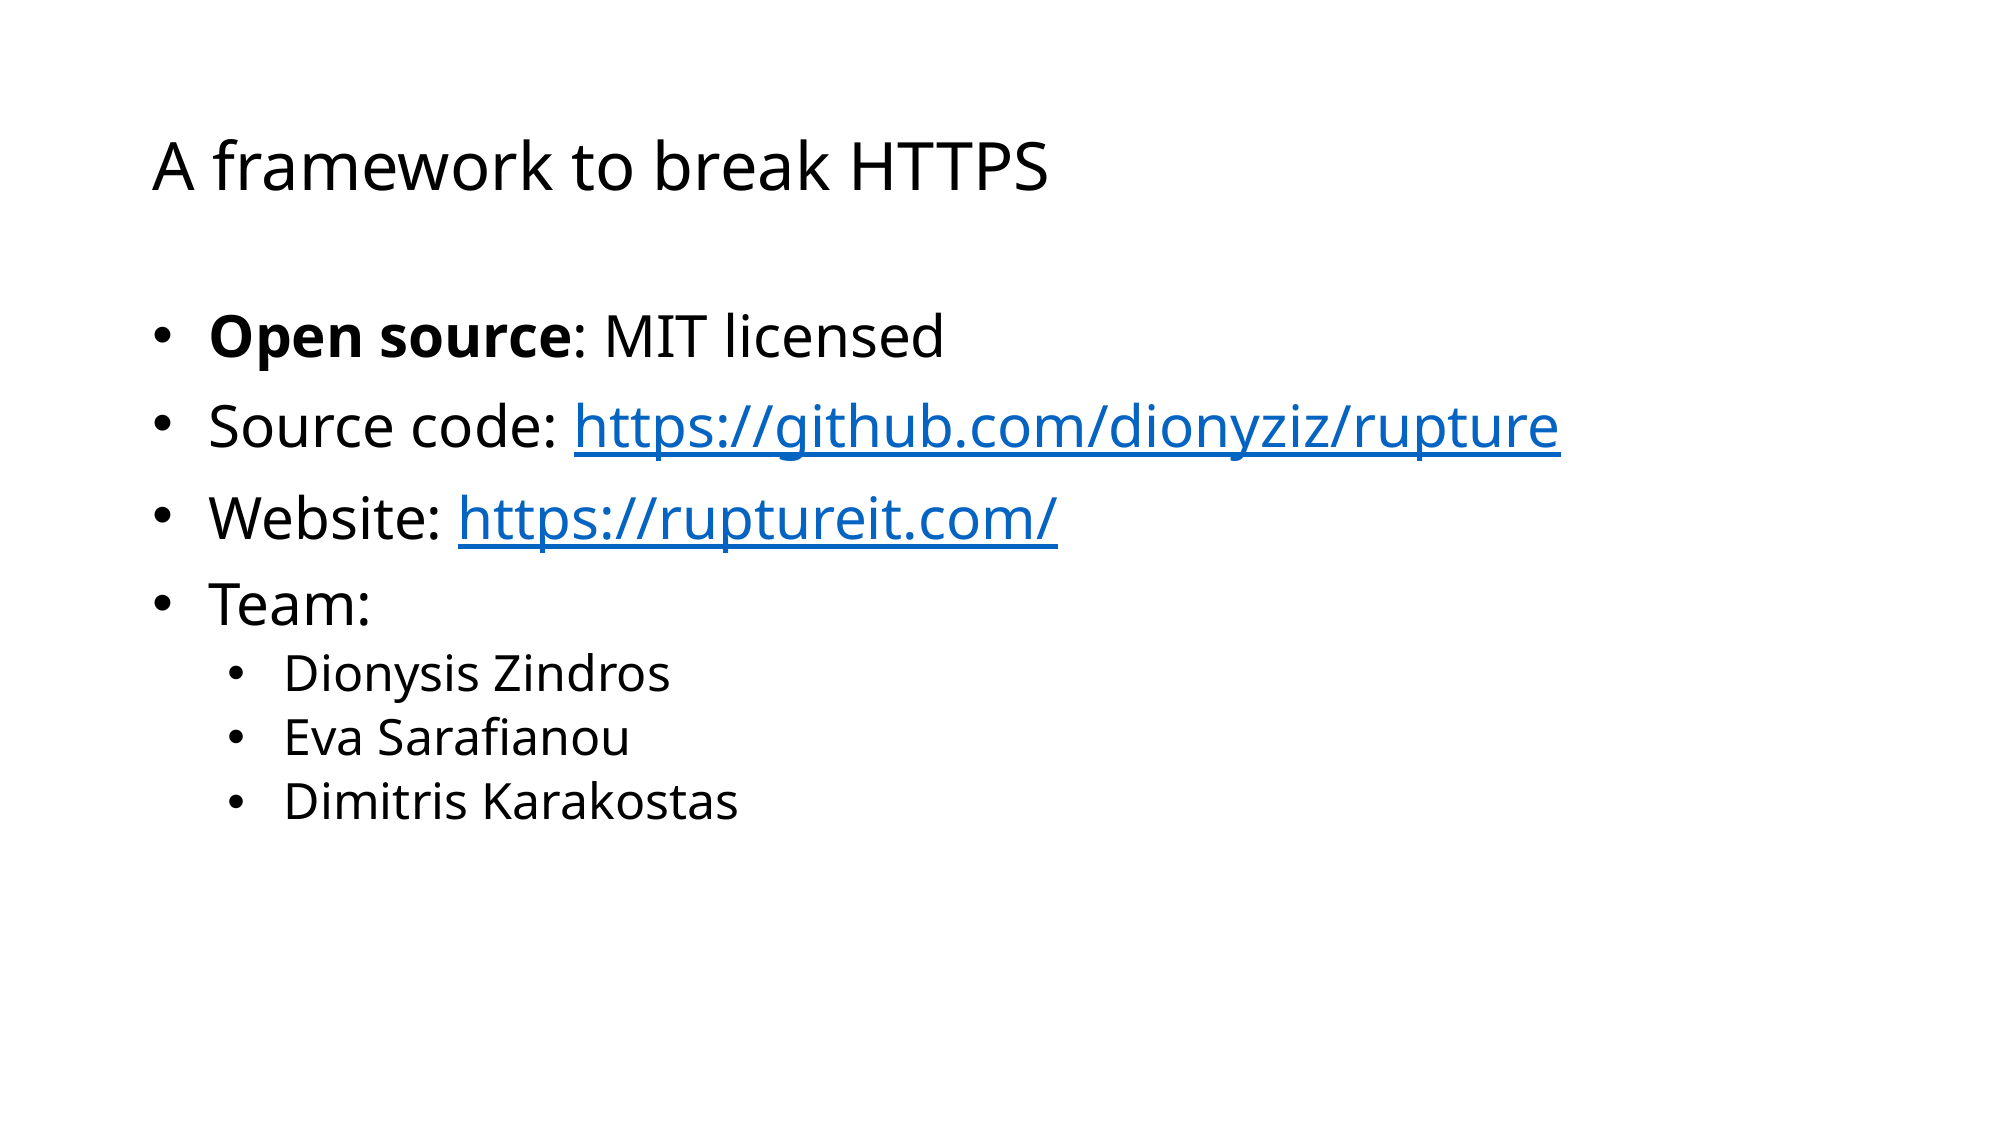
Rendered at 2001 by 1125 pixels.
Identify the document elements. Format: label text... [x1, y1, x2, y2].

list Open source: MIT licensed Source code: https://github.com/dionyziz/rupture Website: https://ruptureit.com/ Team: Dionysis Zindros Eva Sarafianou Dimitris Karakostas [137, 299, 1863, 1037]
title A framework to break HTTPS [137, 59, 1863, 278]
